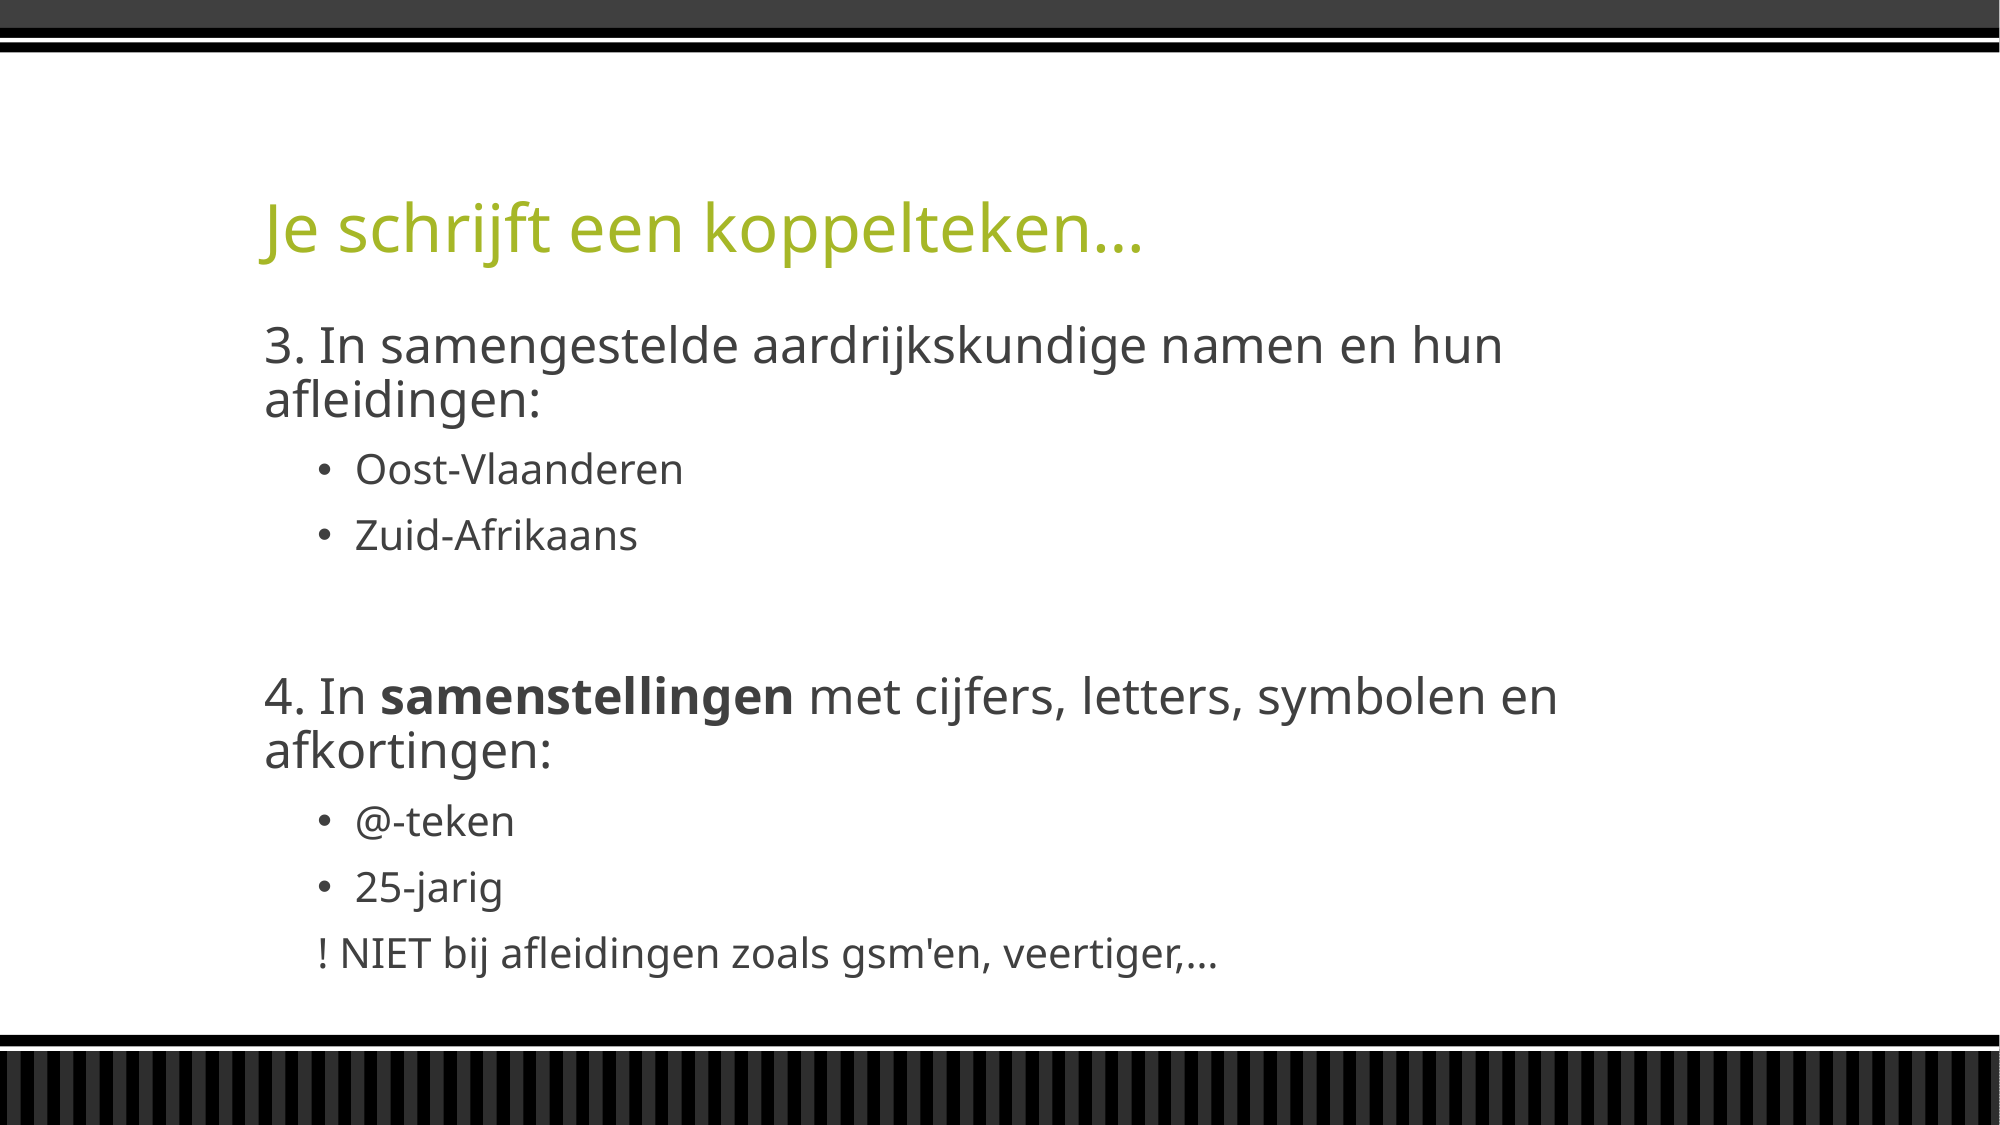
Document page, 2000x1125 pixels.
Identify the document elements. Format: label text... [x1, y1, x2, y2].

title Je schrijft een koppelteken… [249, 99, 1750, 275]
list 3. In samengestelde aardrijkskundige namen en hun afleidingen: Oost-Vlaanderen Zuid-Afrikaans 4. In samenstellingen met cijfers, letters, symbolen en afkortingen: @-teken 25-jarig ! NIET bij afleidingen zoals gsm'en, veertiger,… [249, 312, 1750, 988]
